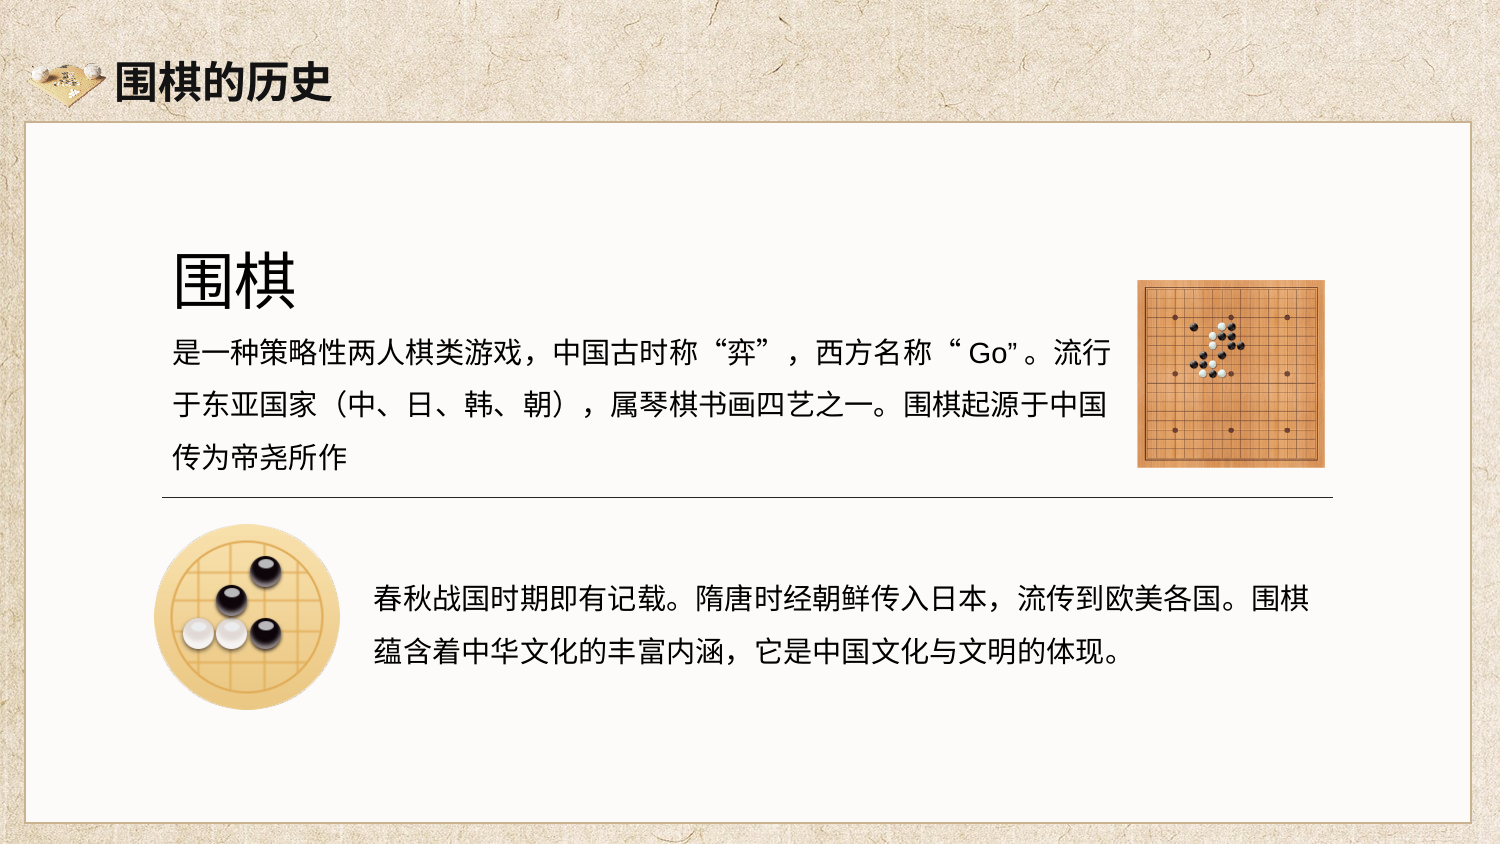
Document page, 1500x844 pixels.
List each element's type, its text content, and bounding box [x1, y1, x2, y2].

text_box 春秋战国时期即有记载。隋唐时经朝鲜传入日本，流传到欧美各国。围棋蕴含着中华文化的丰富内涵，它是中国文化与文明的体现。 [359, 555, 1325, 676]
picture [0, 0, 1500, 844]
text_box 围棋 是一种策略性两人棋类游戏，中国古时称“弈”，西方名称“Go”。流行于东亚国家（中、日、韩、朝），属琴棋书画四艺之一。围棋起源于中国传为帝尧所作 [157, 196, 1133, 482]
